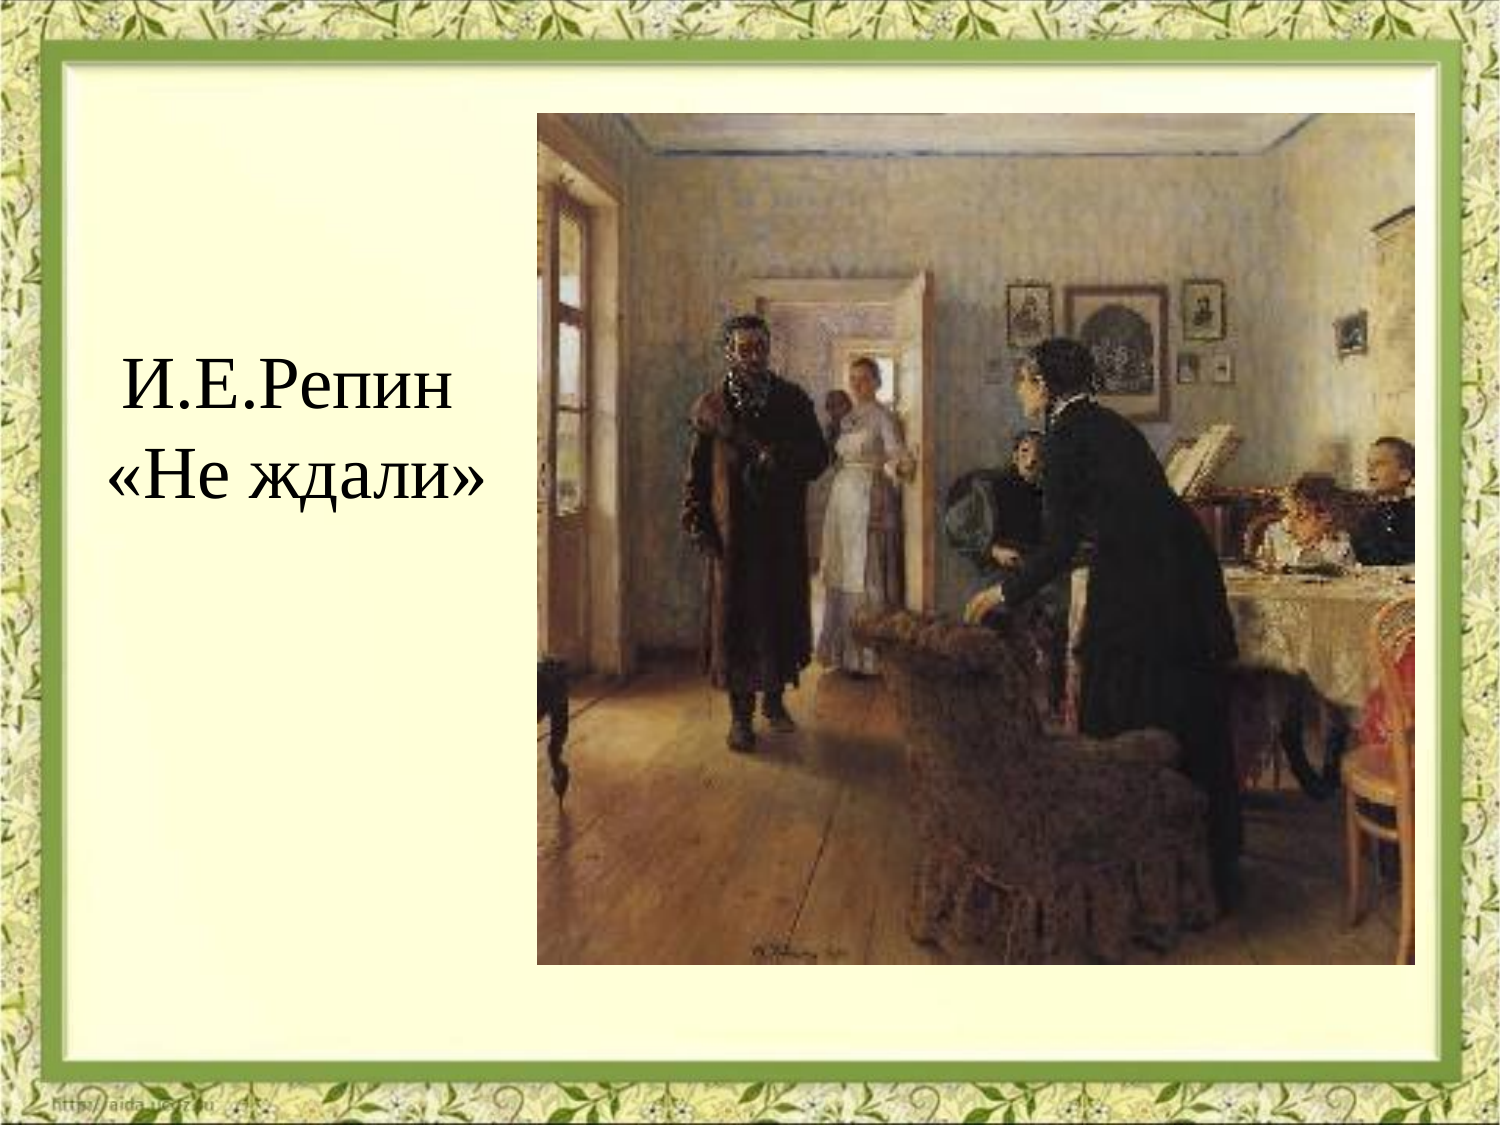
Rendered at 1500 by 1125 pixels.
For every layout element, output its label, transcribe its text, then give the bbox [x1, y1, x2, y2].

picture [0, 0, 1500, 1125]
text_box И.Е.Репин «Не ждали» [90, 326, 504, 521]
